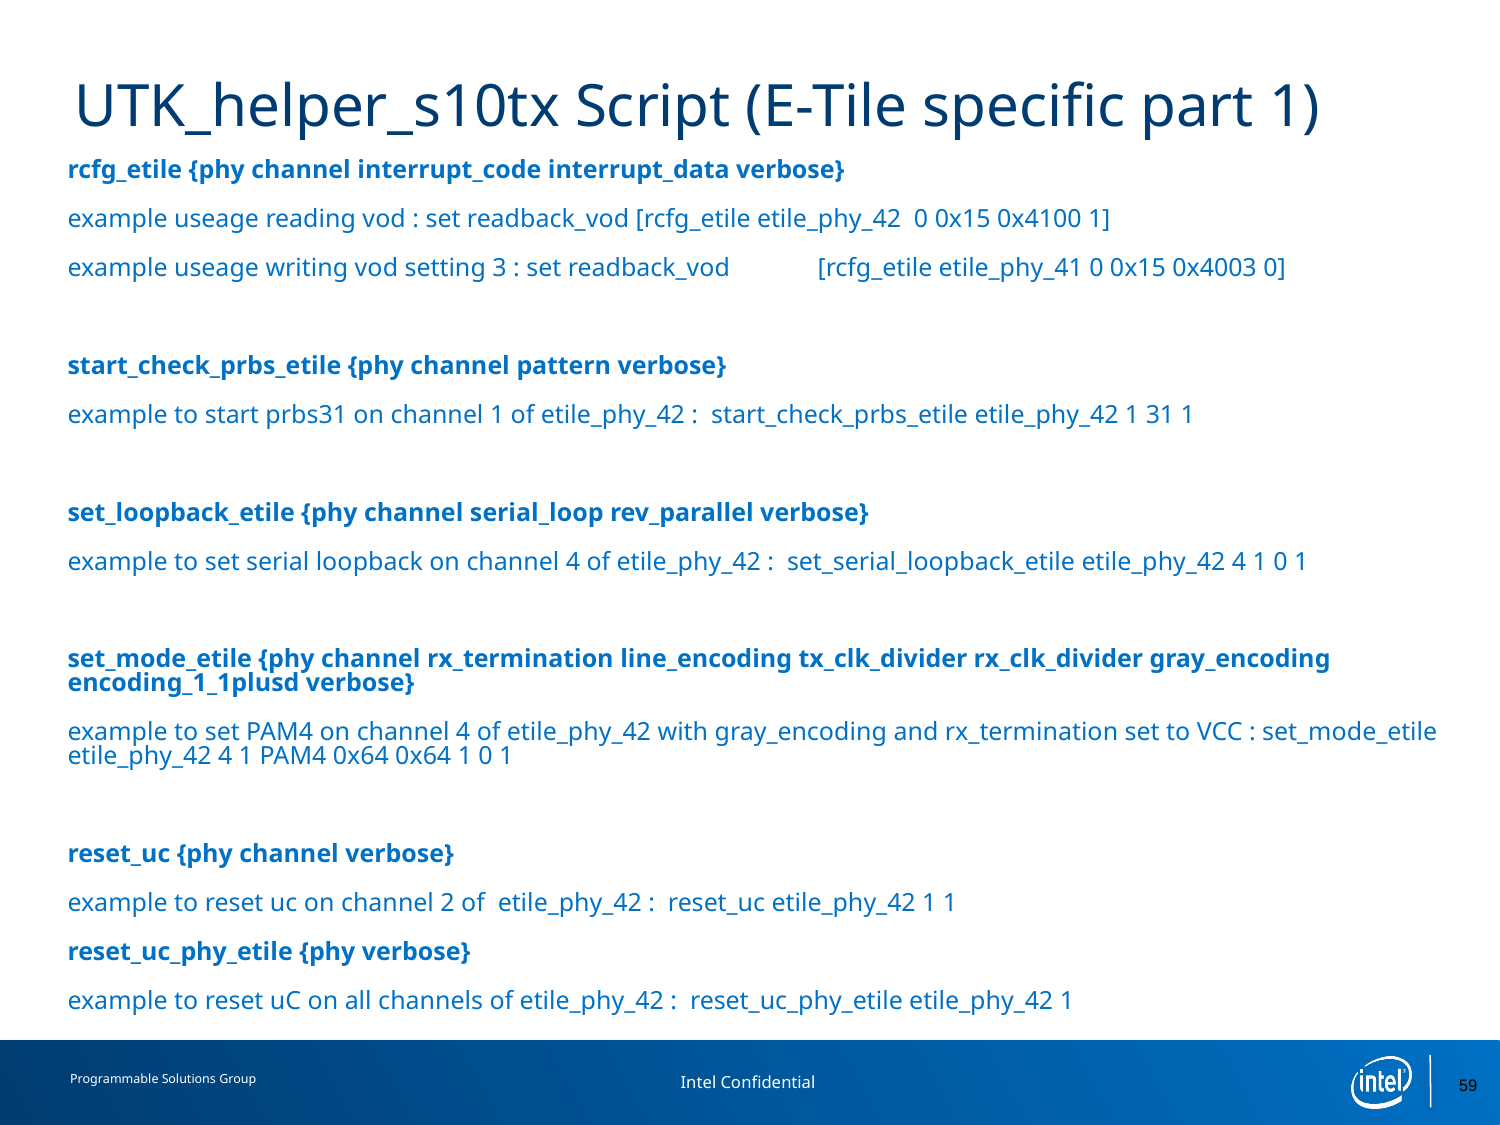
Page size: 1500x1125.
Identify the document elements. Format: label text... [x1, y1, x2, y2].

title UTK_helper_s10tx Script (E-Tile specific part 1) [74, 67, 1425, 159]
slide_number 59 [1127, 1055, 1478, 1116]
list rcfg_etile {phy channel interrupt_code interrupt_data verbose} example useage reading vod : set readback_vod [rcfg_etile etile_phy_42 0 0x15 0x4100 1] example useage writing vod setting 3 : set readback_vod [rcfg_etile etile_phy_41 0 0x15 0x4003 0] start_check_prbs_etile {phy channel pattern verbose} example to start prbs31 on channel 1 of etile_phy_42 : start_check_prbs_etile etile_phy_42 1 31 1 set_loopback_etile {phy channel serial_loop rev_parallel verbose} example to set serial loopback on channel 4 of etile_phy_42 : set_serial_loopback_etile etile_phy_42 4 1 0 1 set_mode_etile {phy channel rx_termination line_encoding tx_clk_divider rx_clk_divider gray_encoding encoding_1_1plusd verbose} example to set PAM4 on channel 4 of etile_phy_42 with gray_encoding and rx_termination set to VCC : set_mode_etile etile_phy_42 4 1 PAM4 0x64 0x64 1 0 1 reset_uc {phy channel verbose} example to reset uc on channel 2 of etile_phy_42 : reset_uc etile_phy_42 1 1 reset_uc_phy_etile {phy verbose} example to reset uC on all channels of etile_phy_42 : reset_uc_phy_etile etile_phy_42 1 [67, 159, 1463, 1033]
